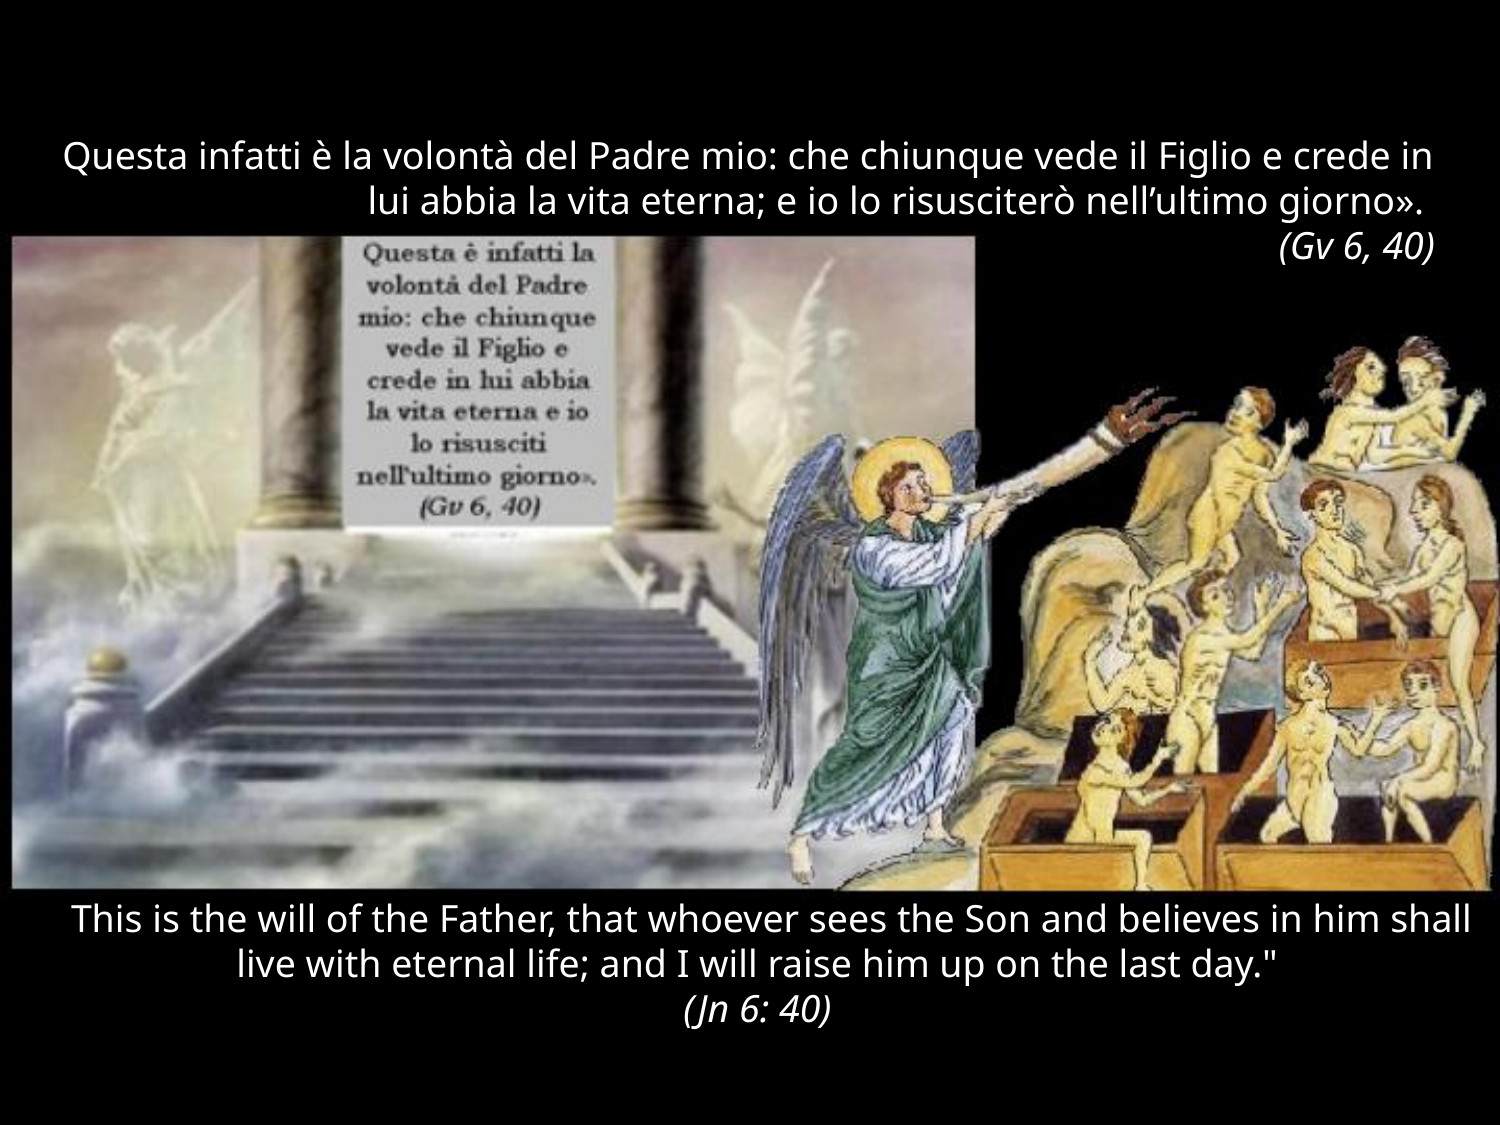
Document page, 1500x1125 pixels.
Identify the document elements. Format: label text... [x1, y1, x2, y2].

picture [0, 0, 1500, 1125]
text_box Questa infatti è la volontà del Padre mio: che chiunque vede il Figlio e crede in lui abbia la vita eterna; e io lo risusciterò nell’ultimo giorno». (Gv 6, 40) [0, 124, 1450, 275]
text_box This is the will of the Father, that whoever sees the Son and believes in him shall live with eternal life; and I will raise him up on the last day." (Jn 6: 40) [24, 887, 1500, 1038]
